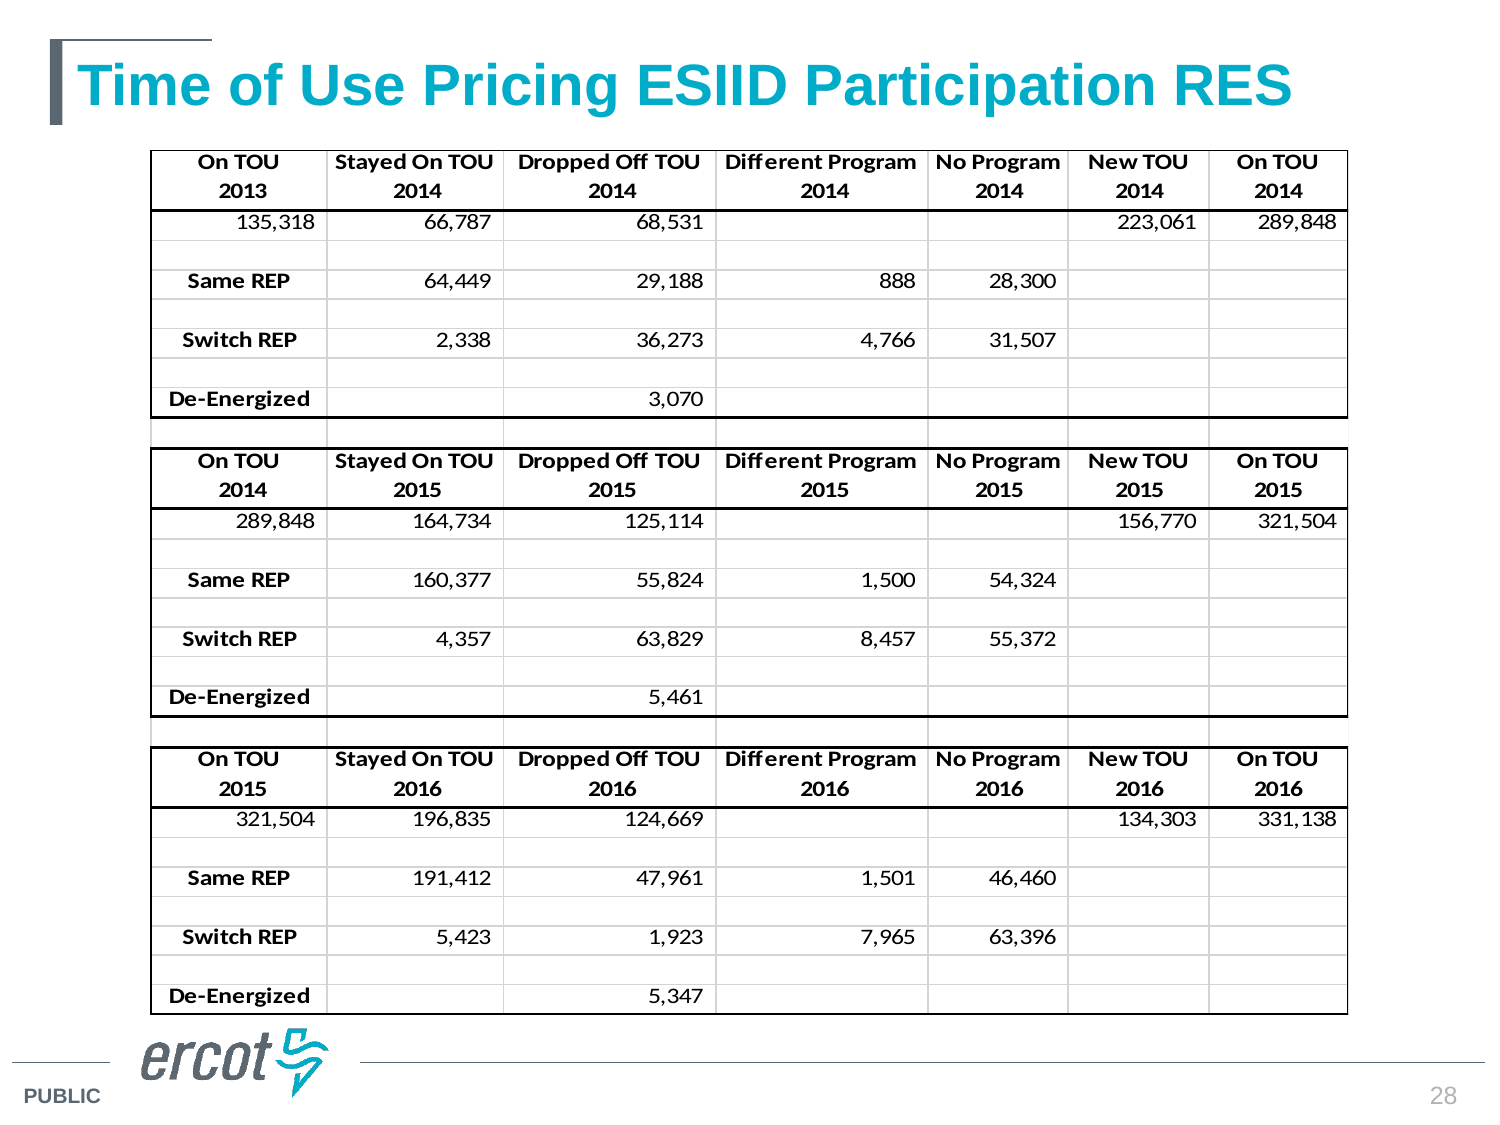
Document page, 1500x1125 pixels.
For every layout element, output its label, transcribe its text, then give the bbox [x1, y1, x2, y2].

slide_number 28 [1400, 1076, 1488, 1113]
picture [149, 149, 1351, 1017]
title Time of Use Pricing ESIID Participation RES [62, 39, 1450, 125]
picture [137, 1024, 332, 1100]
